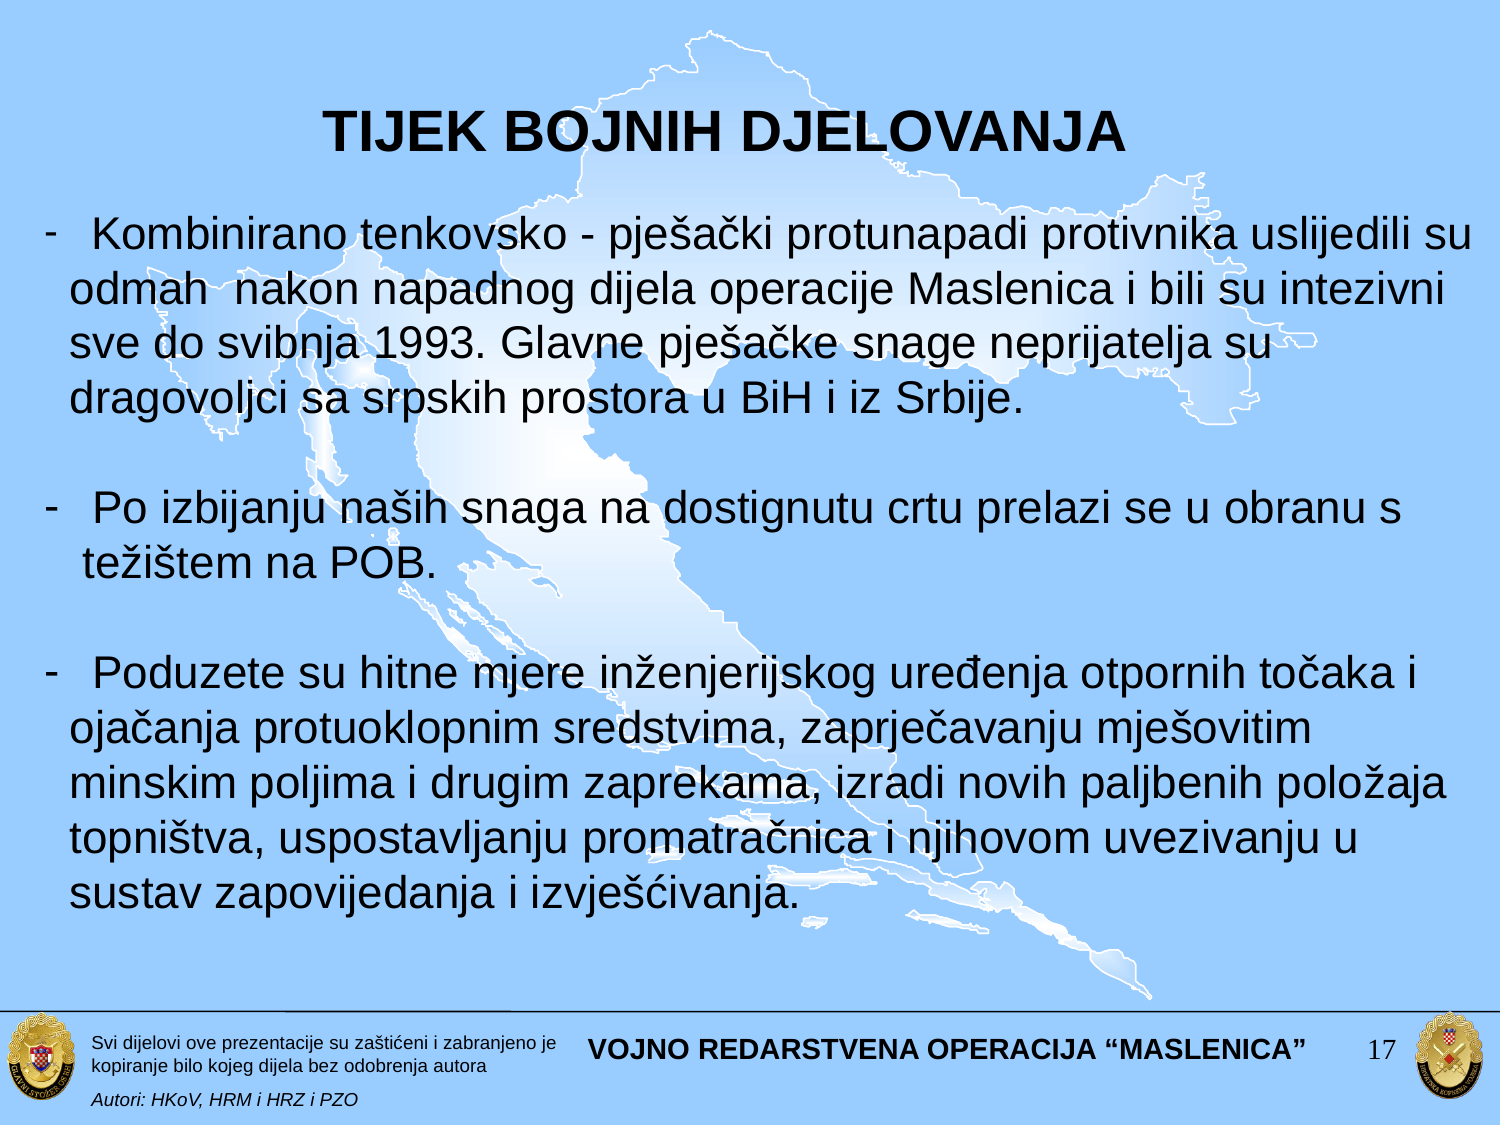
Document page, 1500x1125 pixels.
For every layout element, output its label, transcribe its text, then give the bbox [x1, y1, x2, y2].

text_box TIJEK BOJNIH DJELOVANJA [230, 84, 1221, 195]
footer VOJNO REDARSTVENA OPERACIJA “MASLENICA” [572, 1036, 1387, 1074]
picture [7, 1012, 75, 1100]
picture [1415, 1036, 1483, 1099]
text_box Kombinirano tenkovsko - pješački protunapadi protivnika uslijedili su odmah nakon napadnog dijela operacije Maslenica i bili su intezivni sve do svibnja 1993. Glavne pješačke snage neprijatelja su dragovoljci sa srpskih prostora u BiH i iz Srbije. Po izbijanju naših snaga na dostignutu crtu prelazi se u obranu s težištem na POB. Poduzete su hitne mjere inženjerijskog uređenja otpornih točaka i ojačanja protuoklopnim sredstvima, zaprječavanju mješovitim minskim poljima i drugim zaprekama, izradi novih paljbenih položaja topništva, uspostavljanju promatračnica i njihovom uvezivanju u sustav zapovijedanja i izvješćivanja. [29, 195, 1500, 1036]
